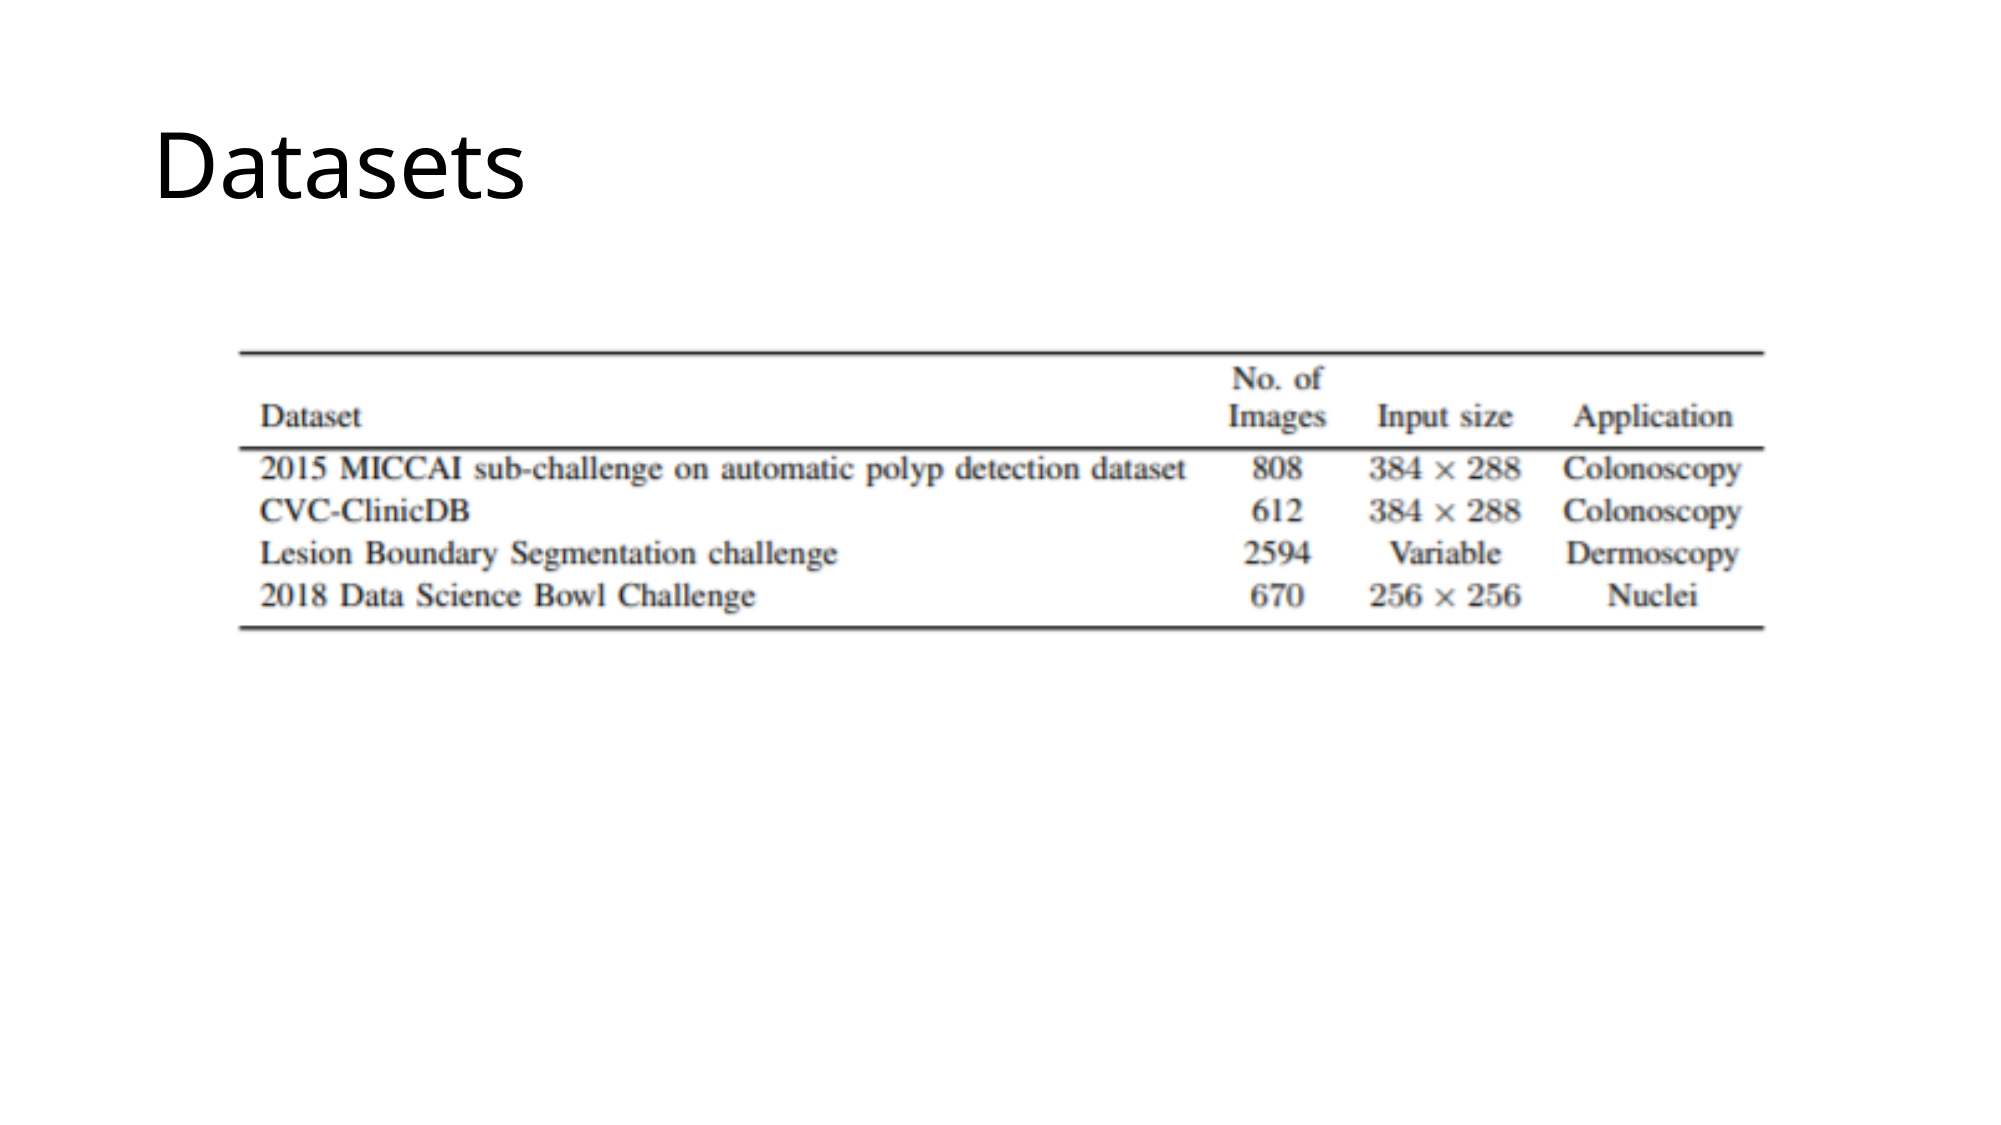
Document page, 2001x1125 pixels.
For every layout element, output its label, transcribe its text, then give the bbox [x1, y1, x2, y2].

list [216, 345, 1784, 644]
title Datasets [137, 59, 1863, 278]
